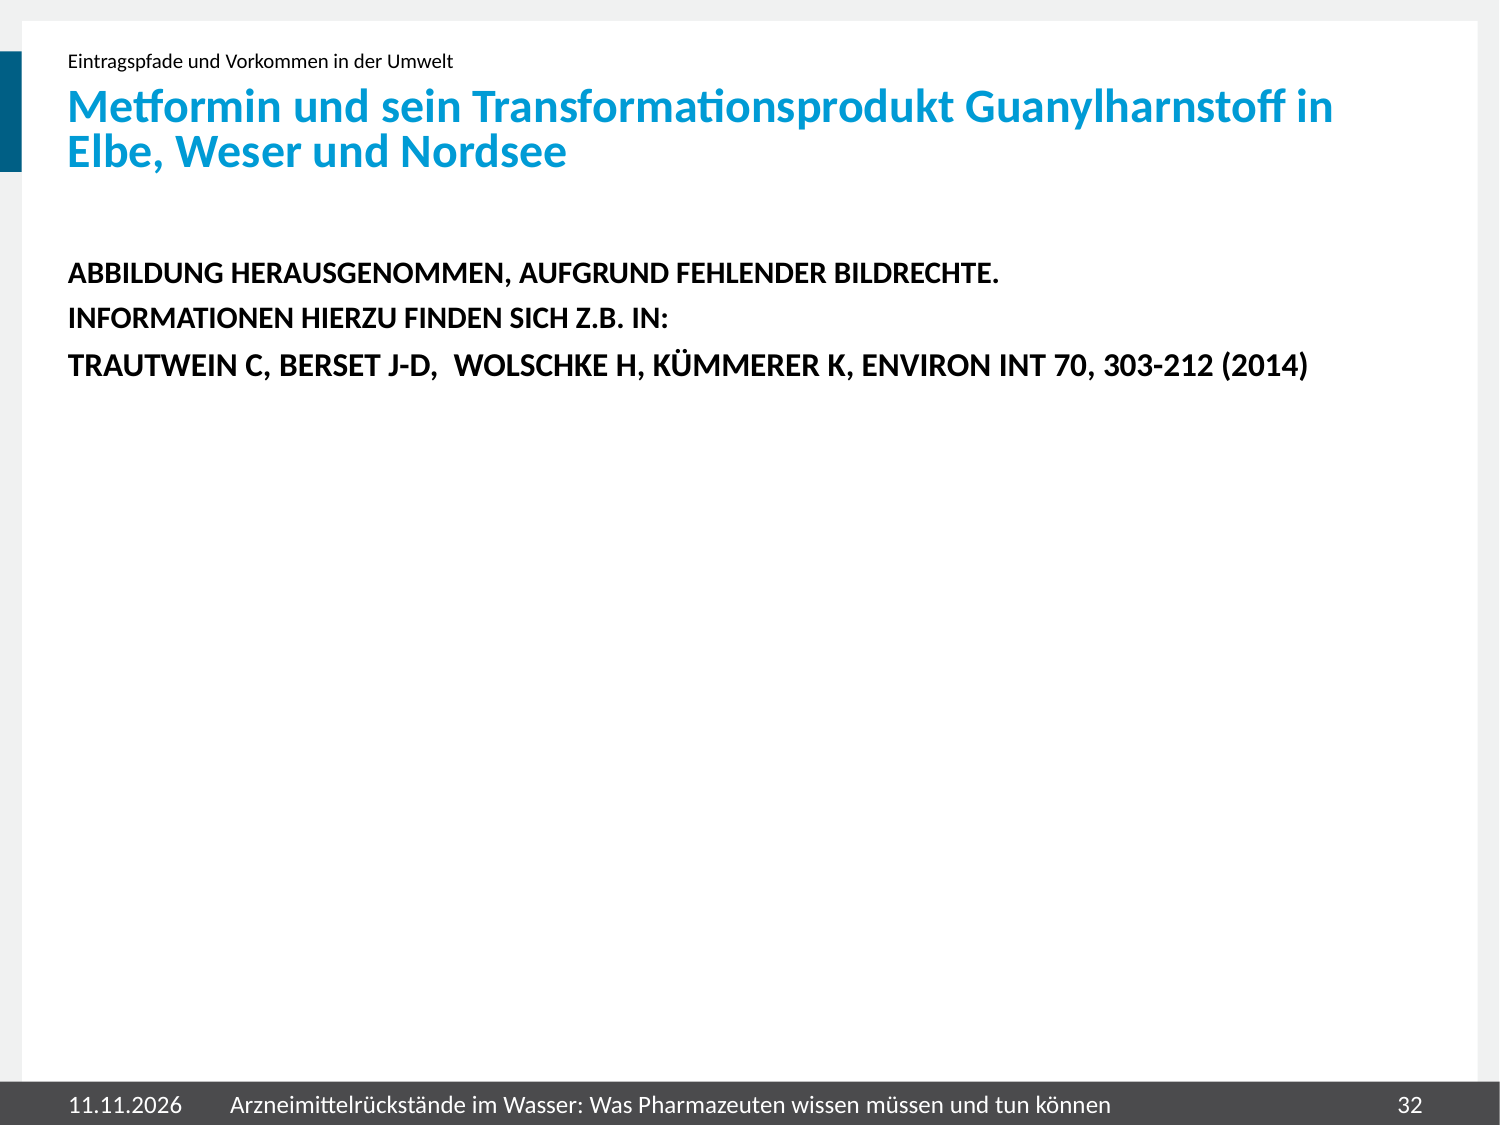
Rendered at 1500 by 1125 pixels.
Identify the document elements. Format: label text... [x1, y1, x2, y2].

list Eintragspfade und Vorkommen in der Umwelt [67, 47, 1415, 85]
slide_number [68, 1082, 230, 1125]
title Metformin und sein Transformationsprodukt Guanylharnstoff in Elbe, Weser und Nordsee [67, 77, 1418, 178]
slide_number 32 [1331, 1082, 1423, 1125]
footer Arzneimittelrückstände im Wasser: Was Pharmazeuten wissen müssen und tun können [230, 1082, 1223, 1125]
list Abbildung herausgenommen, aufgrund fehlender Bildrechte. Informationen hierzu finden sich z.B. in: Trautwein C, Berset J-D, Wolschke H, Kümmerer K, Environ Int 70, 303-212 (2014) [67, 245, 1418, 988]
